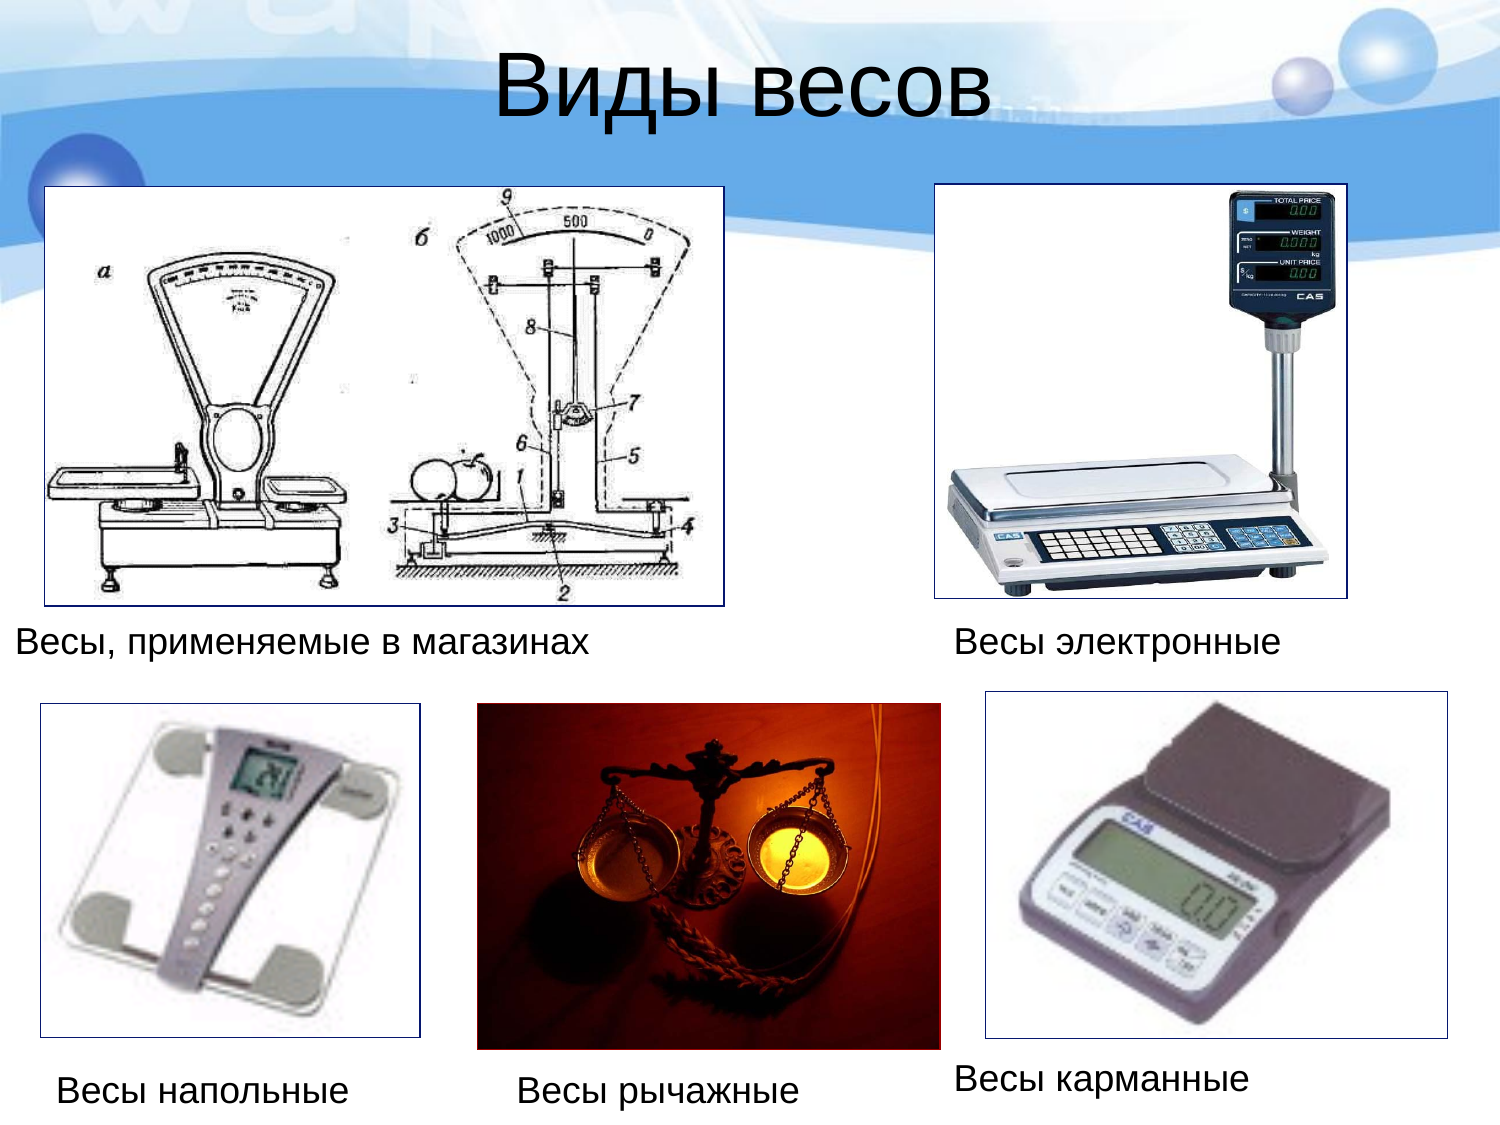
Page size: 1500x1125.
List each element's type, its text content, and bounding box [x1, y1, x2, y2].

text_box Весы карманные [938, 1046, 1424, 1107]
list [985, 692, 1448, 1039]
text_box Весы напольные [41, 1058, 420, 1119]
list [45, 187, 724, 606]
text_box Весы электронные [939, 609, 1400, 670]
text_box Весы, применяемые в магазинах [0, 609, 656, 670]
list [40, 703, 420, 1038]
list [934, 184, 1347, 599]
text_box Весы рычажные [501, 1058, 987, 1119]
title Виды весов [37, 24, 1451, 136]
picture [0, 0, 1500, 1125]
